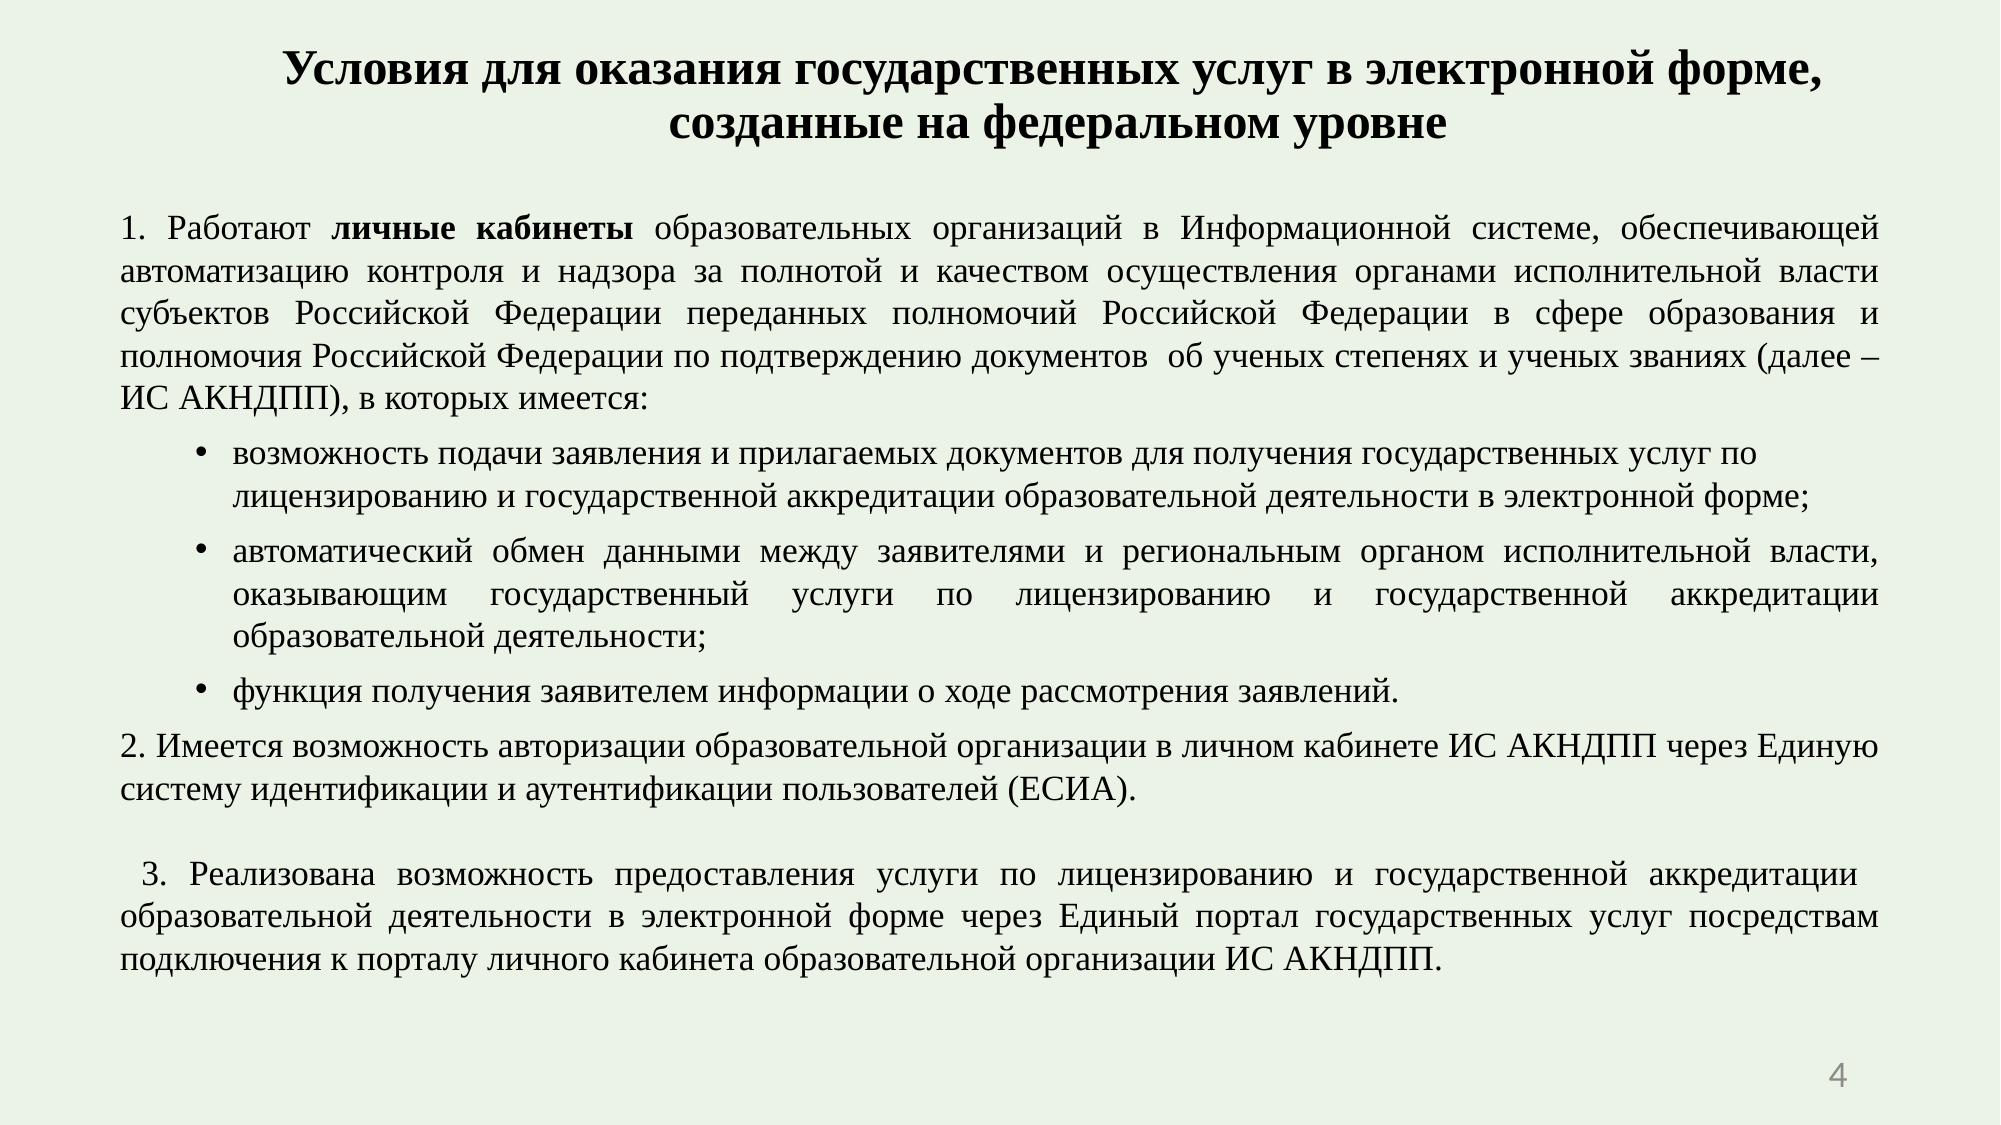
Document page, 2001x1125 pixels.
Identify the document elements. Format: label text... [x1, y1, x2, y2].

title Условия для оказания государственных услуг в электронной форме, созданные на федеральном уровне [146, 26, 1958, 164]
list 1. Работают личные кабинеты образовательных организаций в Информационной системе, обеспечивающей автоматизацию контроля и надзора за полнотой и качеством осуществления органами исполнительной власти субъектов Российской Федерации переданных полномочий Российской Федерации в сфере образования и полномочия Российской Федерации по подтверждению документов об ученых степенях и ученых званиях (далее – ИС АКНДПП), в которых имеется: возможность подачи заявления и прилагаемых документов для получения государственных услуг по лицензированию и государственной аккредитации образовательной деятельности в электронной форме; автоматический обмен данными между заявителями и региональным органом исполнительной власти, оказывающим государственный услуги по лицензированию и государственной аккредитации образовательной деятельности; функция получения заявителем информации о ходе рассмотрения заявлений. 2. Имеется возможность авторизации образовательной организации в личном кабинете ИС АКНДПП через Единую систему идентификации и аутентификации пользователей (ЕСИА). 3. Реализована возможность предоставления услуги по лицензированию и государственной аккредитации образовательной деятельности в электронной форме через Единый портал государственных услуг посредствам подключения к порталу личного кабинета образовательной организации ИС АКНДПП. [105, 196, 1895, 980]
slide_number 4 [1412, 1042, 1863, 1103]
